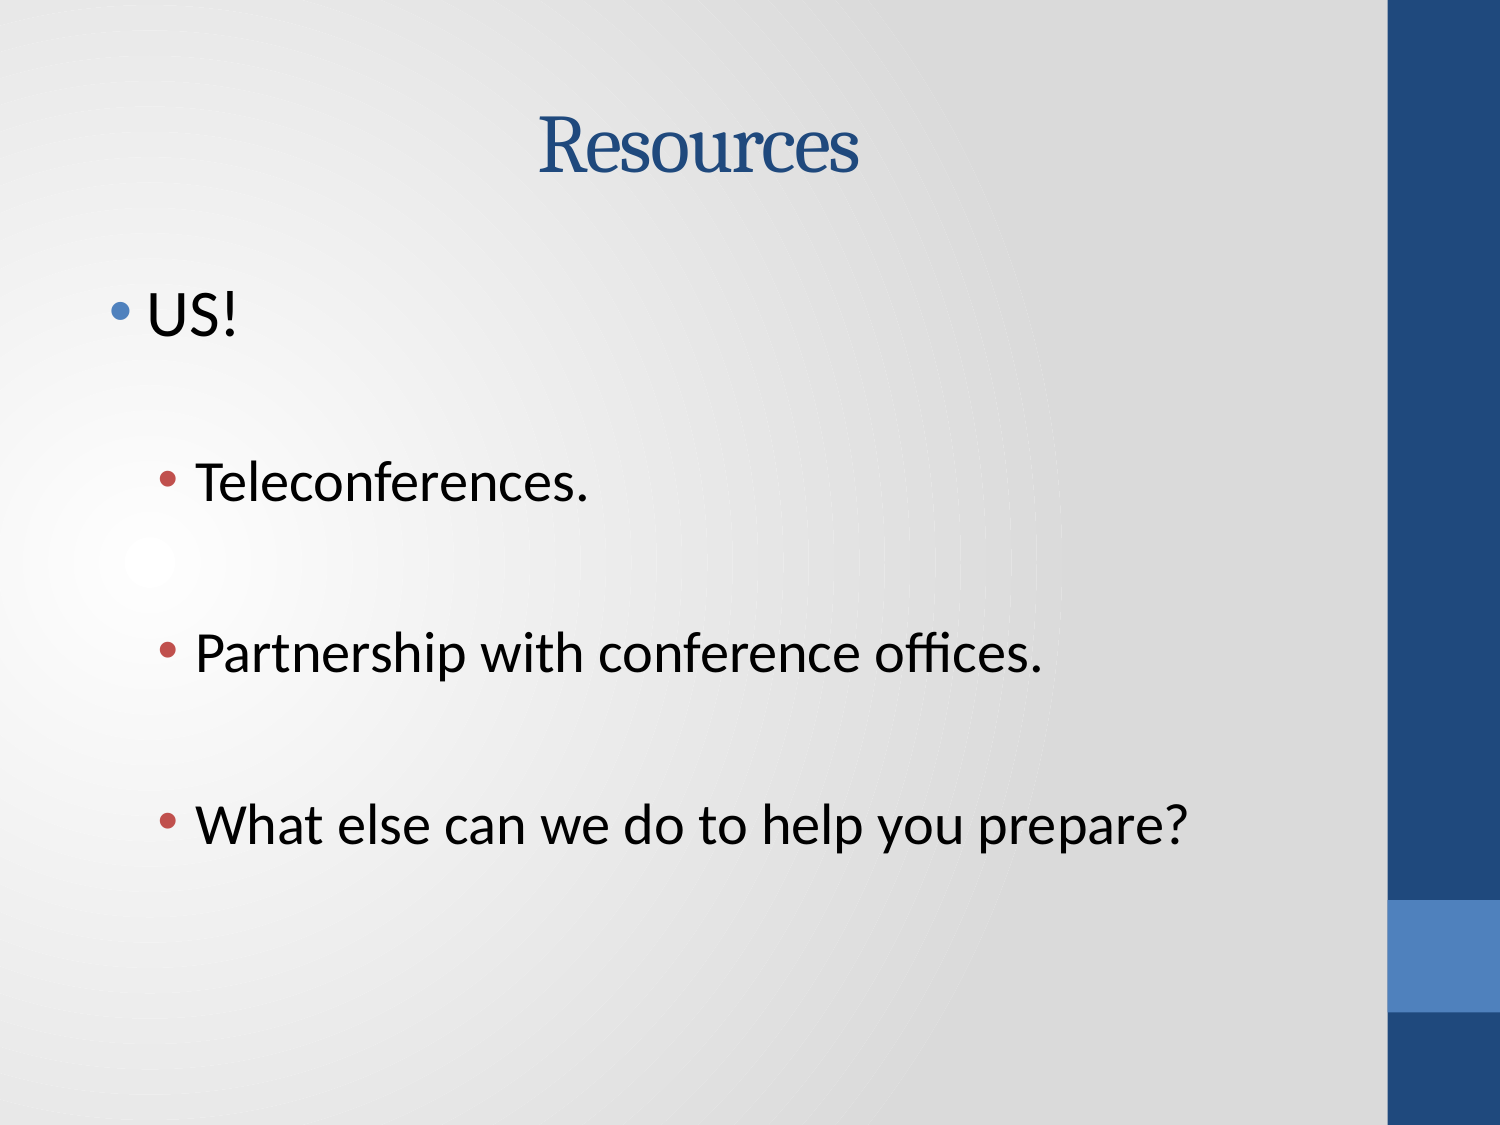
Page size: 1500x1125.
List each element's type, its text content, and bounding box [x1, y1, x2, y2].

title Resources [75, 45, 1325, 233]
list US! Teleconferences. Partnership with conference offices. What else can we do to help you prepare? [75, 262, 1325, 1050]
